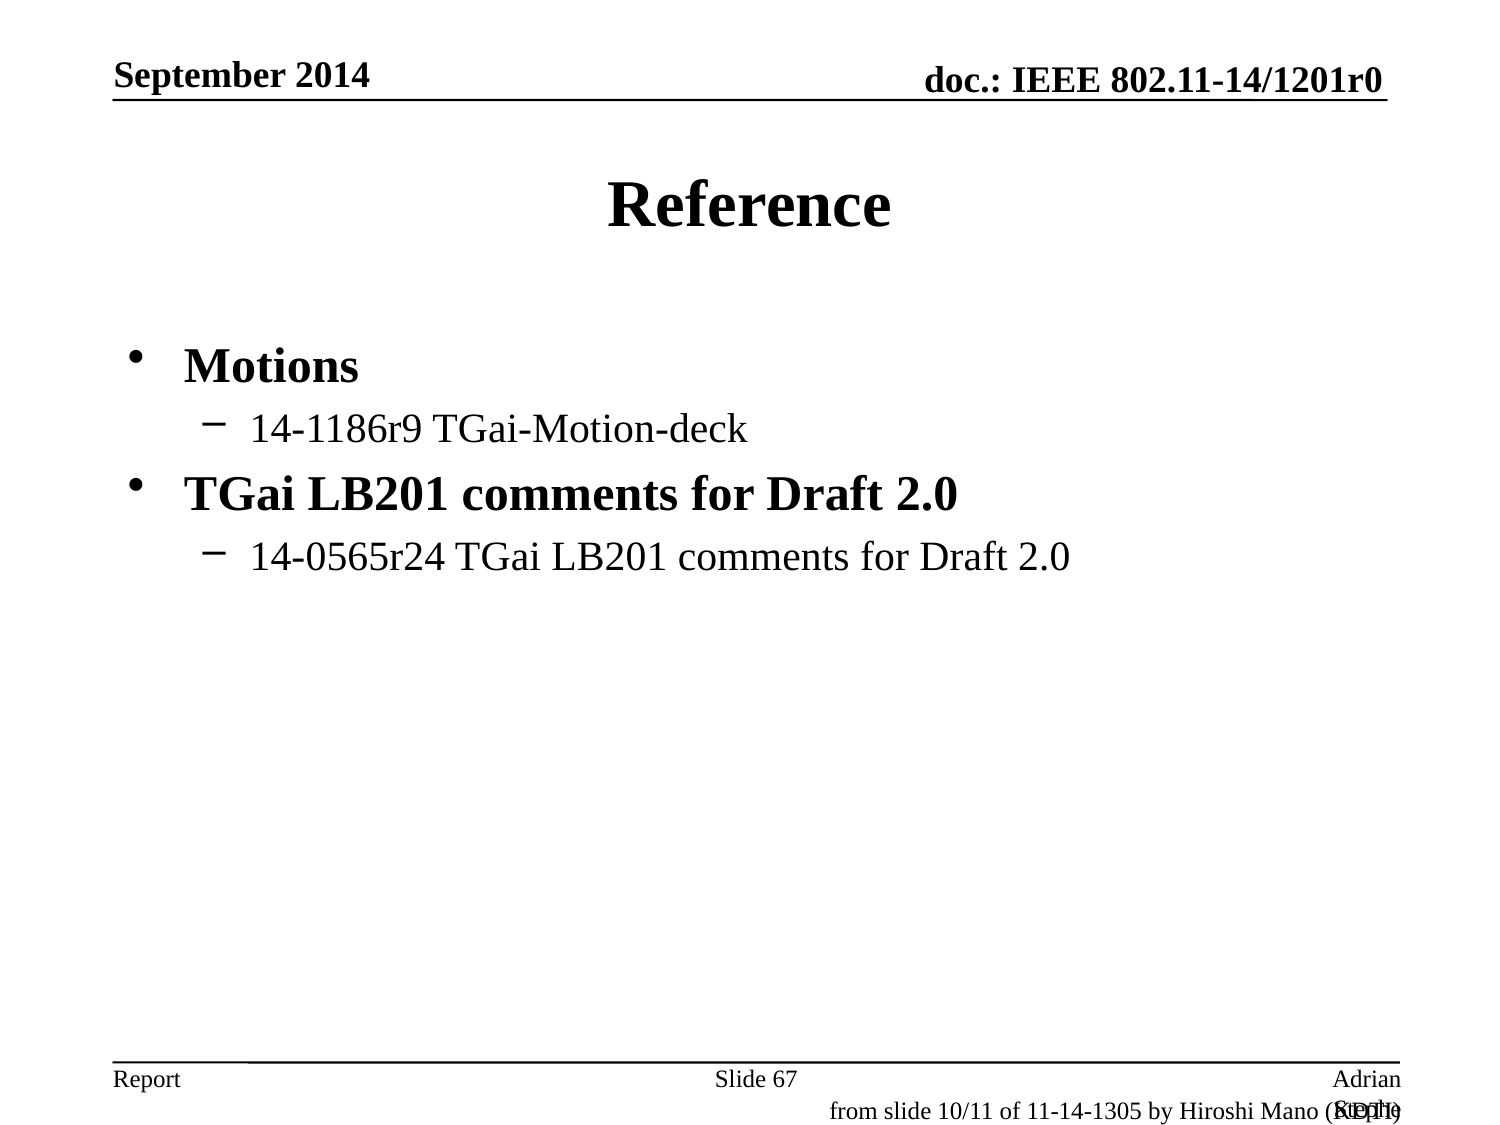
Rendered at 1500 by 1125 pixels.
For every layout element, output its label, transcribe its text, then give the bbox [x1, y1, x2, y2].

slide_number Slide 67 [712, 1061, 800, 1087]
list Motions 14-1186r9 TGai-Motion-deck TGai LB201 comments for Draft 2.0 14-0565r24 TGai LB201 comments for Draft 2.0 [112, 324, 1388, 1050]
text_box from slide 10/11 of 11-14-1305 by Hiroshi Mano (KDTI) [343, 1087, 1417, 1125]
text_box September 2014 [113, 50, 371, 96]
footer Adrian Stephens, Intel Corporation [1324, 1061, 1402, 1087]
title Reference [112, 112, 1388, 288]
